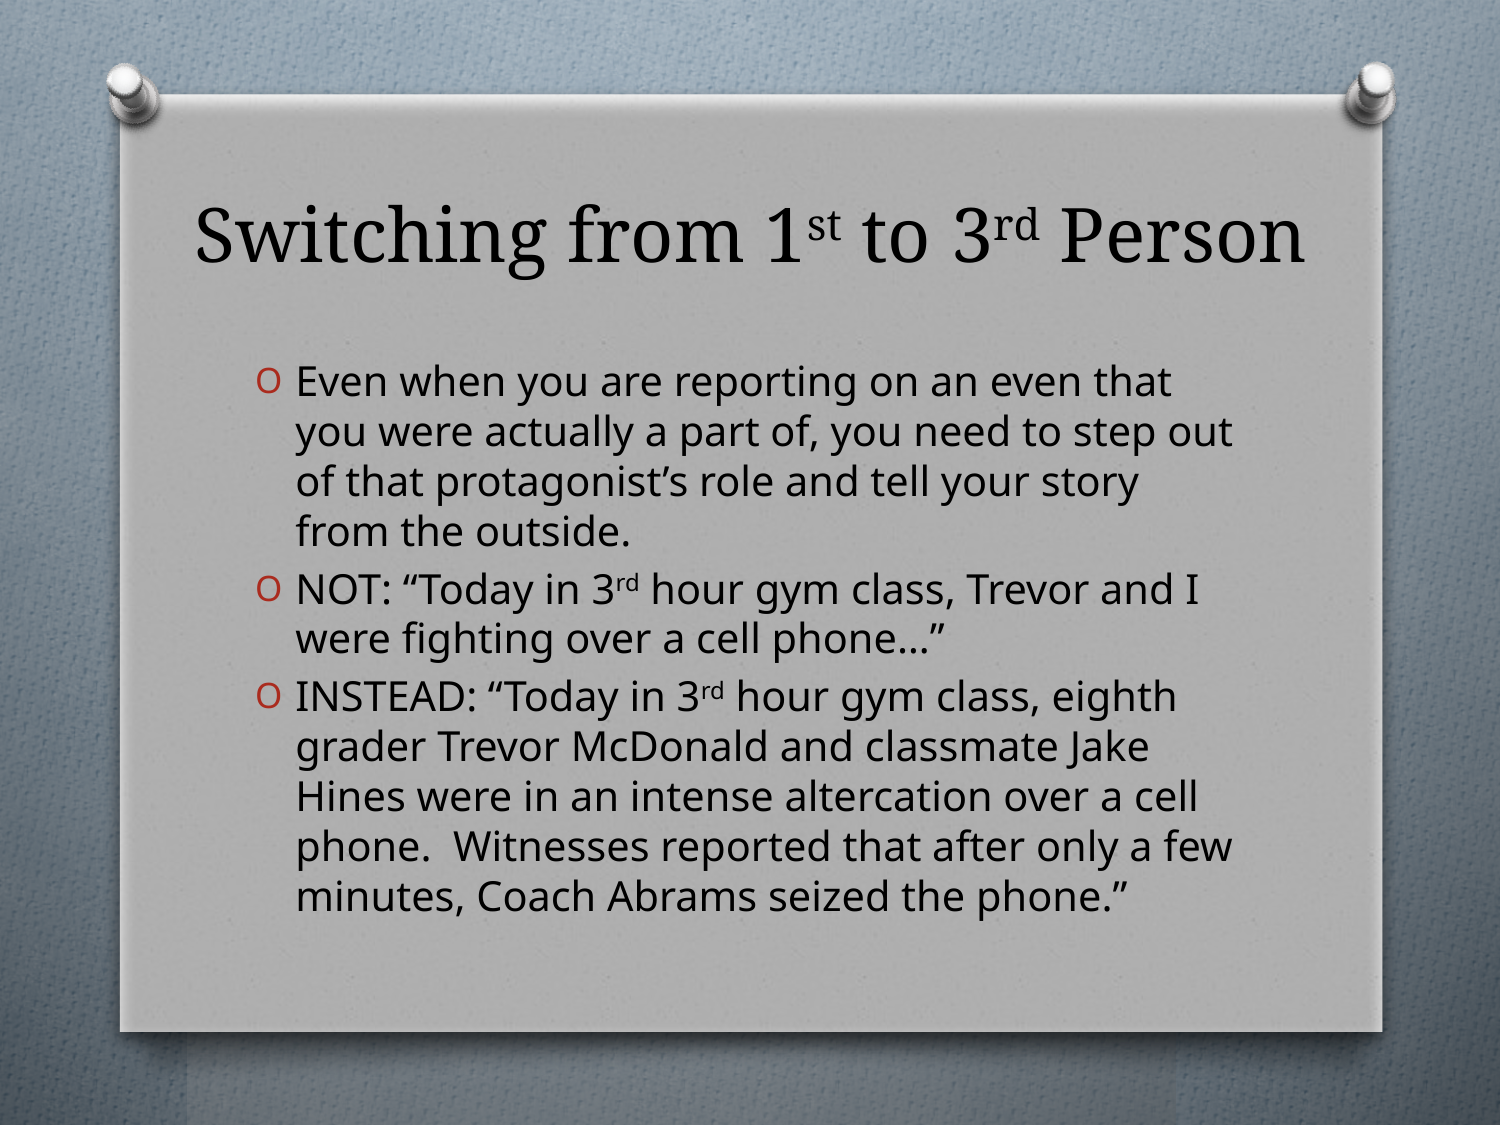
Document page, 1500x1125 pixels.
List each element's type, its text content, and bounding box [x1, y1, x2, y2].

picture [1317, 35, 1439, 156]
list Even when you are reporting on an even that you were actually a part of, you need to step out of that protagonist’s role and tell your story from the outside. NOT: “Today in 3rd hour gym class, Trevor and I were fighting over a cell phone…” INSTEAD: “Today in 3rd hour gym class, eighth grader Trevor McDonald and classmate Jake Hines were in an intense altercation over a cell phone. Witnesses reported that after only a few minutes, Coach Abrams seized the phone.” [240, 347, 1257, 939]
title Switching from 1st to 3rd Person [179, 134, 1323, 332]
picture [75, 29, 198, 153]
